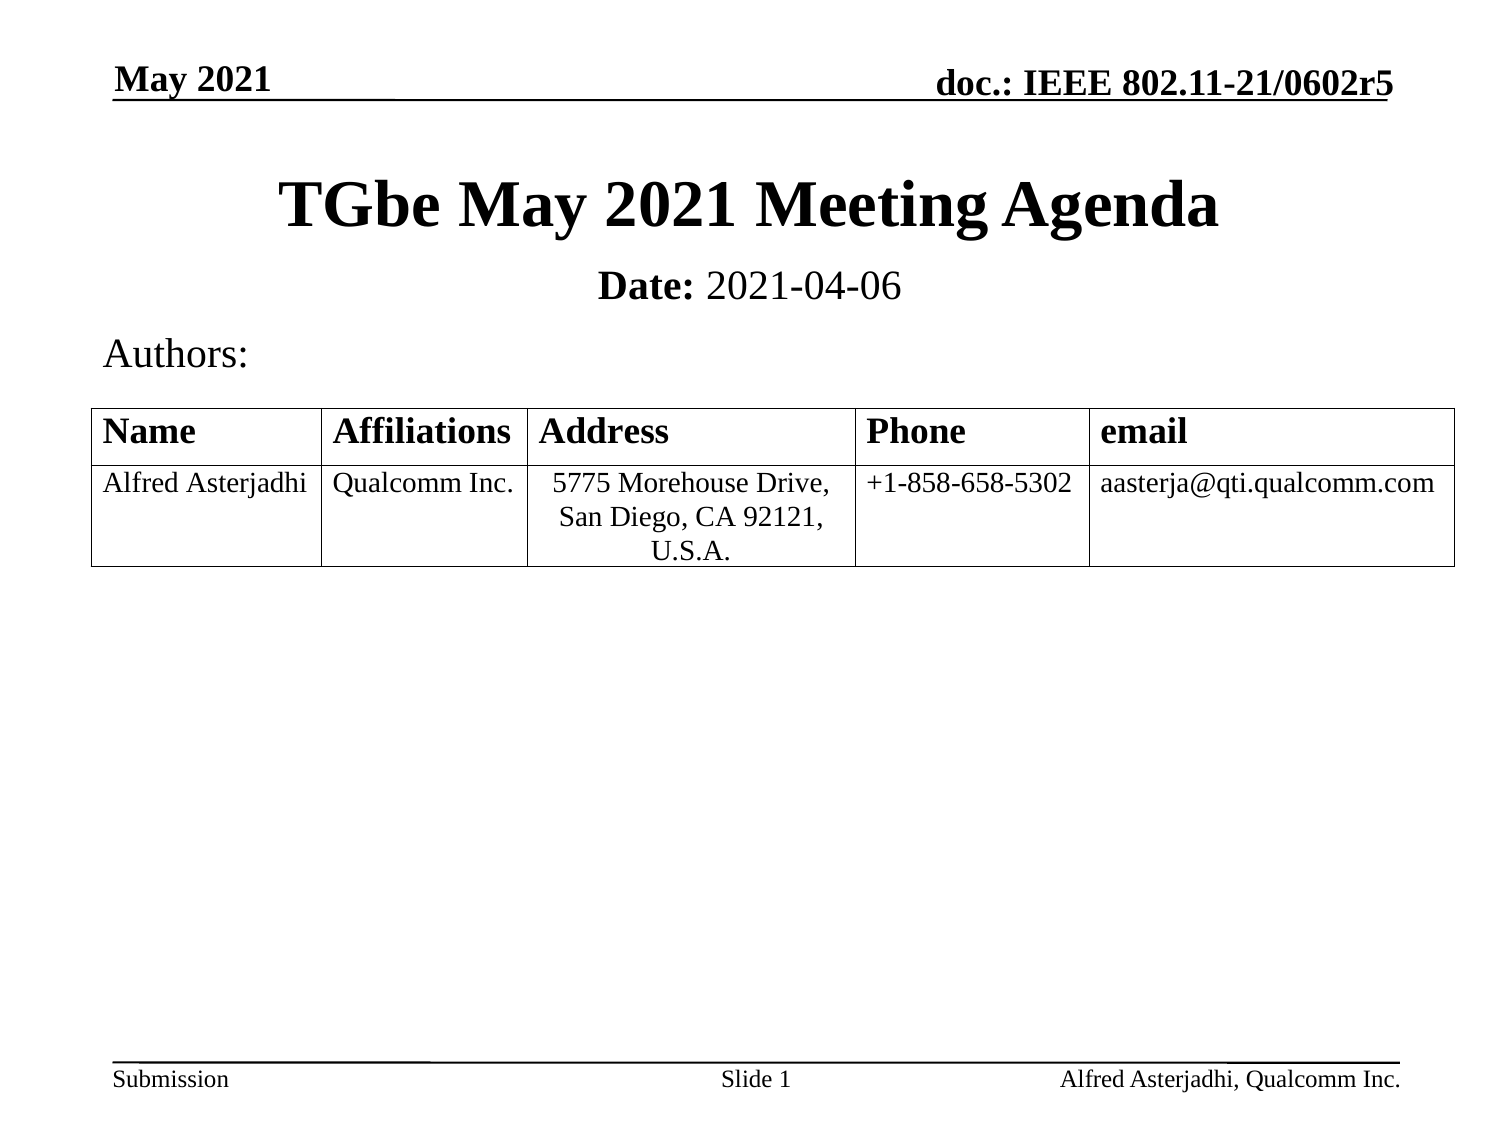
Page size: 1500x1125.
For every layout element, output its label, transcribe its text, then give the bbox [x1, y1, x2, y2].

text_box Authors: [87, 318, 325, 381]
slide_number Slide 1 [712, 1061, 800, 1123]
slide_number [114, 54, 493, 100]
title TGbe May 2021 Meeting Agenda [112, 112, 1388, 249]
list Date: 2021-04-06 [112, 249, 1388, 316]
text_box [75, 407, 1477, 819]
footer Alfred Asterjadhi, Qualcomm Inc. [902, 1061, 1402, 1093]
